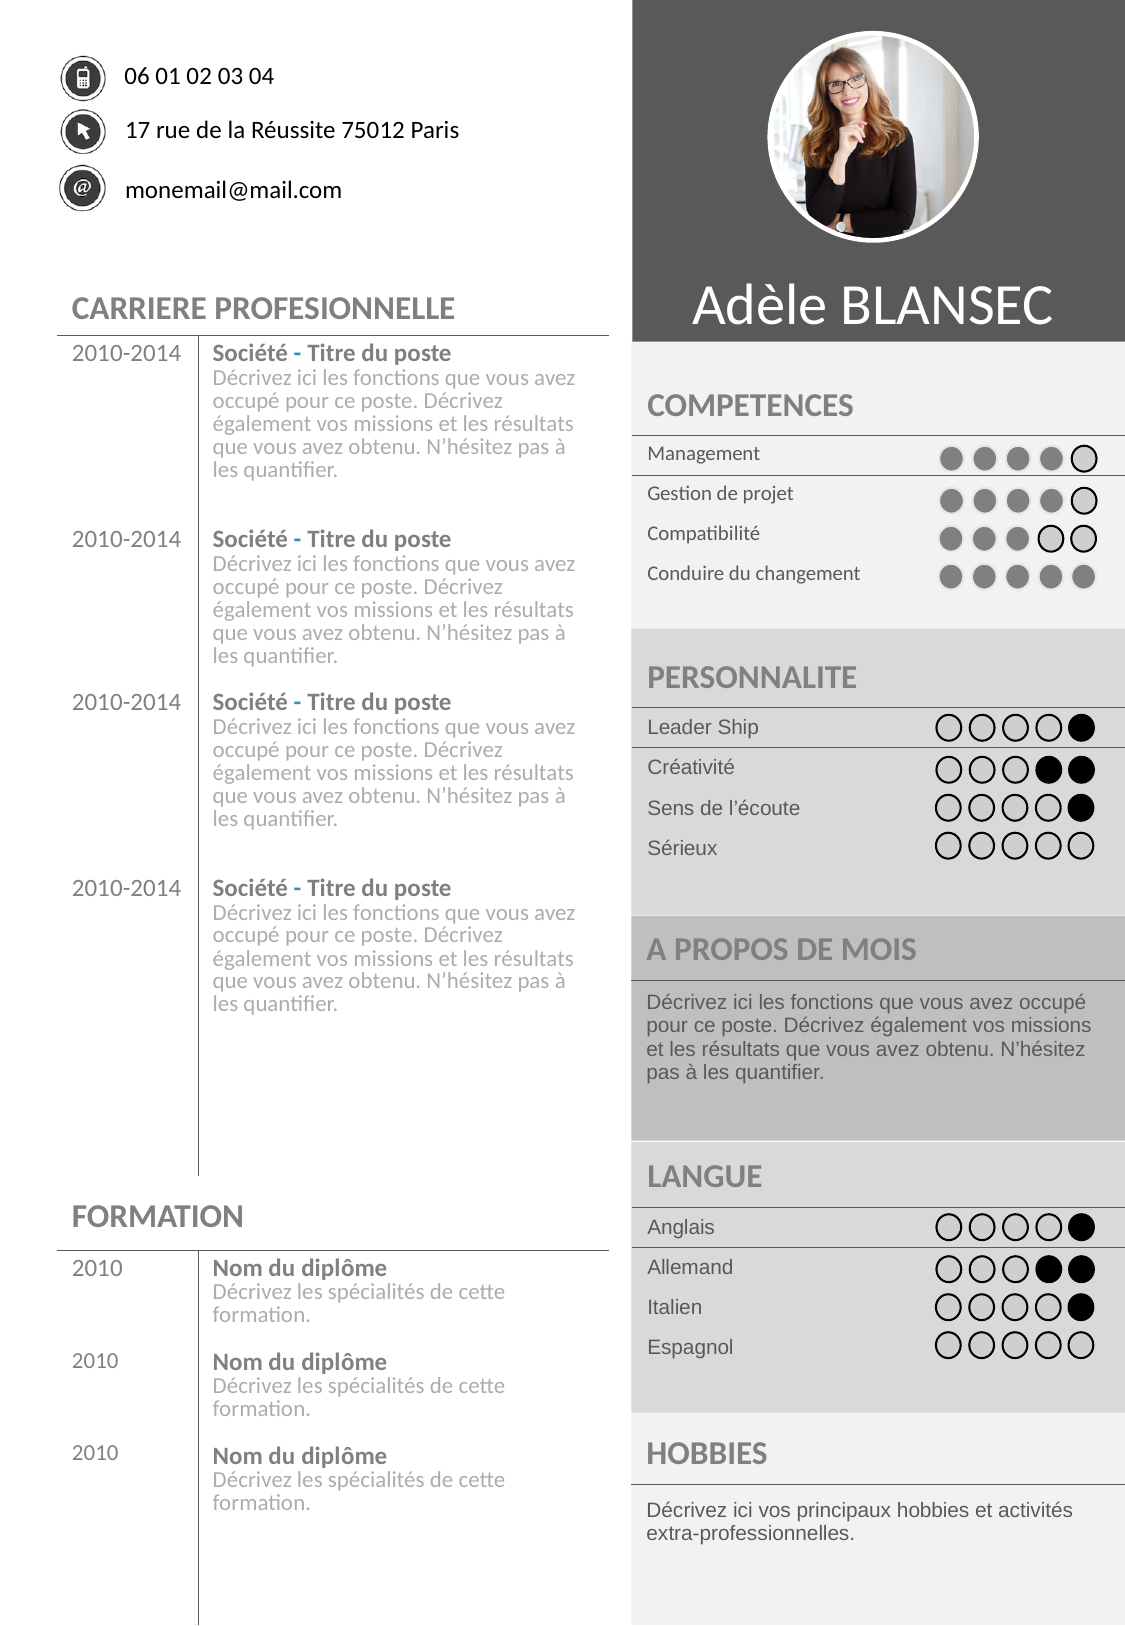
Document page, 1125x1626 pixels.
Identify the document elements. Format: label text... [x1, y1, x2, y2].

text_box [1004, 486, 1032, 515]
table_cell 2010-2014 2010-2014 2010-2014 2010-2014 [57, 336, 198, 1176]
text_box [970, 524, 998, 553]
table_cell Décrivez ici vos principaux hobbies et activités extra-professionnelles. [631, 1485, 1125, 1559]
text_box [1004, 524, 1032, 553]
text_box [1002, 1213, 1029, 1242]
table_cell Espagnol [632, 1327, 1125, 1367]
table_cell Management [632, 436, 1125, 475]
text_box [1068, 1255, 1095, 1284]
text_box [935, 713, 963, 742]
text_box [1035, 1255, 1063, 1284]
text_box [935, 1213, 963, 1242]
text_box [1070, 444, 1098, 473]
text_box [935, 755, 963, 784]
text_box [630, 1142, 1125, 1414]
table_header LANGUE [632, 1152, 1125, 1207]
text_box [1034, 1293, 1062, 1322]
text_box [937, 524, 965, 553]
text_box 06 01 02 03 04 [109, 52, 290, 98]
text_box [968, 755, 996, 784]
text_box [1068, 755, 1095, 784]
text_box [1002, 755, 1029, 784]
text_box [934, 1331, 962, 1360]
text_box [1002, 713, 1029, 742]
text_box [1001, 793, 1029, 822]
table_cell Sérieux [632, 828, 1125, 868]
table_cell 2010 2010 2010 [57, 1251, 198, 1625]
text_box [968, 793, 996, 822]
table_cell Anglais [632, 1208, 1125, 1247]
table_header A PROPOS DE MOIS [631, 925, 1125, 980]
text_box [1068, 1213, 1095, 1242]
picture [769, 33, 977, 241]
text_box [971, 444, 999, 473]
text_box [1034, 1331, 1062, 1360]
text_box [971, 486, 999, 515]
text_box [1035, 713, 1063, 742]
text_box [934, 831, 962, 860]
table_cell Nom du diplôme Décrivez les spécialités de cette formation. Nom du diplôme Décrivez les spécialités de cette formation. Nom du diplôme Décrivez les spécialités de cette formation. [199, 1251, 609, 1625]
text_box [934, 1293, 962, 1322]
text_box 17 rue de la Réussite 75012 Paris [110, 106, 476, 152]
text_box [934, 793, 962, 822]
picture [56, 51, 109, 103]
table_header FORMATION [57, 1195, 609, 1250]
table_cell Sens de l’écoute [632, 788, 1125, 828]
table_cell Société - Titre du poste Décrivez ici les fonctions que vous avez occupé pour ce poste. Décrivez également vos missions et les résultats que vous avez obtenu. N’hésitez pas à les quantifier. Société - Titre du poste Décrivez ici les fonctions que vous avez occupé pour ce poste. Décrivez également vos missions et les résultats que vous avez obtenu. N’hésitez pas à les quantifier. Société - Titre du poste Décrivez ici les fonctions que vous avez occupé pour ce poste. Décrivez également vos missions et les résultats que vous avez obtenu. N’hésitez pas à les quantifier. Société - Titre du poste Décrivez ici les fonctions que vous avez occupé pour ce poste. Décrivez également vos missions et les résultats que vous avez obtenu. N’hésitez pas à les quantifier. [199, 336, 609, 1176]
table_cell Compatibilité [632, 515, 1125, 555]
text_box [630, 916, 1125, 1142]
text_box [935, 1255, 963, 1284]
text_box [1038, 444, 1065, 473]
text_box [968, 831, 996, 860]
text_box [1070, 524, 1098, 553]
table_cell Créativité [632, 748, 1125, 788]
table_cell Conduire du changement [632, 555, 1125, 596]
table_cell Allemand [632, 1248, 1125, 1287]
table_cell Leader Ship [632, 708, 1125, 747]
text_box [1001, 1293, 1029, 1322]
text_box [938, 444, 965, 473]
text_box [1067, 793, 1095, 822]
text_box [1001, 1331, 1029, 1360]
table_cell Italien [632, 1287, 1125, 1327]
text_box [1037, 562, 1065, 591]
text_box [968, 713, 996, 742]
picture [56, 160, 109, 214]
table_header CARRIERE PROFESIONNELLE [57, 287, 609, 335]
text_box [1001, 831, 1029, 860]
text_box [1068, 713, 1095, 742]
text_box monemail@mail.com [110, 165, 358, 211]
text_box [1038, 486, 1065, 515]
text_box [1004, 444, 1032, 473]
text_box [1070, 486, 1098, 515]
text_box [1067, 831, 1095, 860]
text_box [1067, 1293, 1095, 1322]
text_box [1070, 562, 1098, 591]
text_box Adèle BLANSEC [677, 258, 1069, 344]
text_box [1037, 524, 1065, 553]
text_box [968, 1213, 996, 1242]
text_box [1034, 793, 1062, 822]
table_header HOBBIES [631, 1429, 1125, 1484]
text_box [1035, 1213, 1063, 1242]
picture [56, 105, 109, 157]
text_box [970, 562, 998, 591]
text_box [937, 562, 965, 591]
text_box [968, 1331, 996, 1360]
table_cell Gestion de projet [632, 476, 1125, 515]
text_box [630, 1414, 1125, 1625]
text_box [1002, 1255, 1029, 1284]
text_box [631, 0, 1125, 343]
table_header PERSONNALITE [632, 653, 1125, 707]
text_box [1004, 562, 1032, 591]
text_box [938, 486, 965, 515]
text_box [630, 341, 1125, 629]
text_box [630, 629, 1125, 916]
table_cell Décrivez ici les fonctions que vous avez occupé pour ce poste. Décrivez également vos missions et les résultats que vous avez obtenu. N’hésitez pas à les quantifier. [631, 981, 1125, 1095]
table_header COMPETENCES [632, 380, 1125, 435]
text_box [1035, 755, 1063, 784]
text_box [1034, 831, 1062, 860]
text_box [968, 1255, 996, 1284]
text_box [968, 1293, 996, 1322]
text_box [1067, 1331, 1095, 1360]
